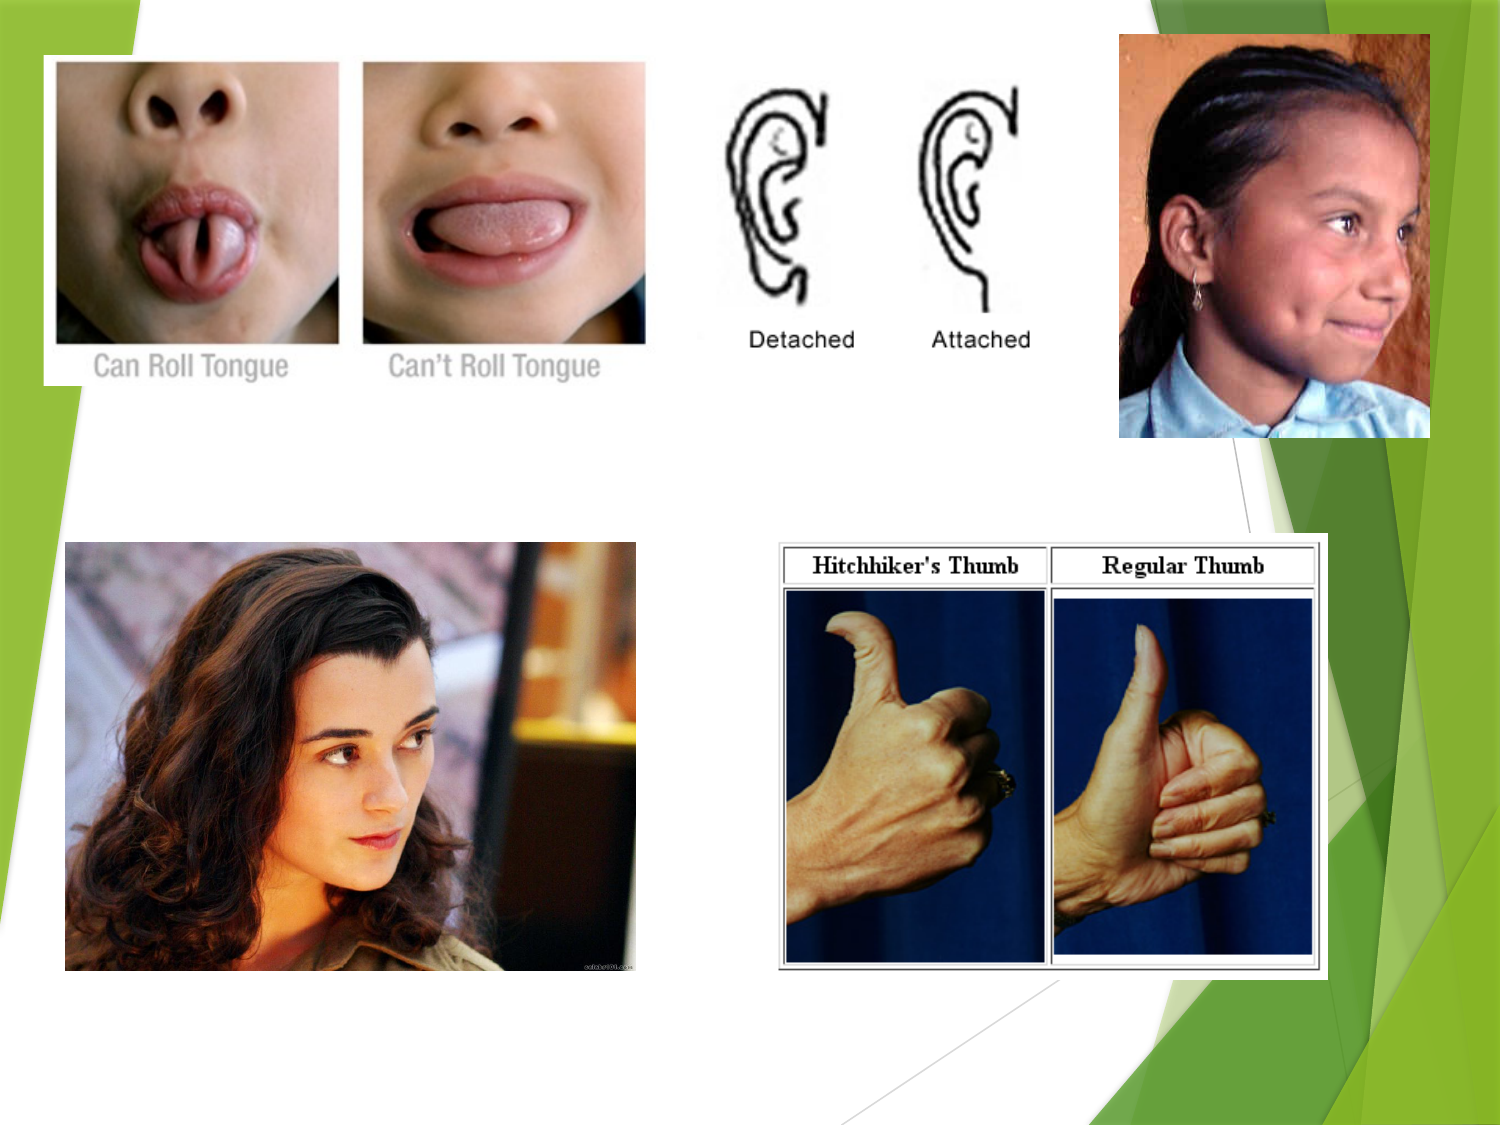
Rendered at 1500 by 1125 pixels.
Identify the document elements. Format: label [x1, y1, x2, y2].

picture [65, 542, 637, 971]
picture [770, 533, 1328, 980]
picture [1118, 33, 1431, 438]
picture [697, 65, 1080, 376]
picture [42, 54, 659, 387]
